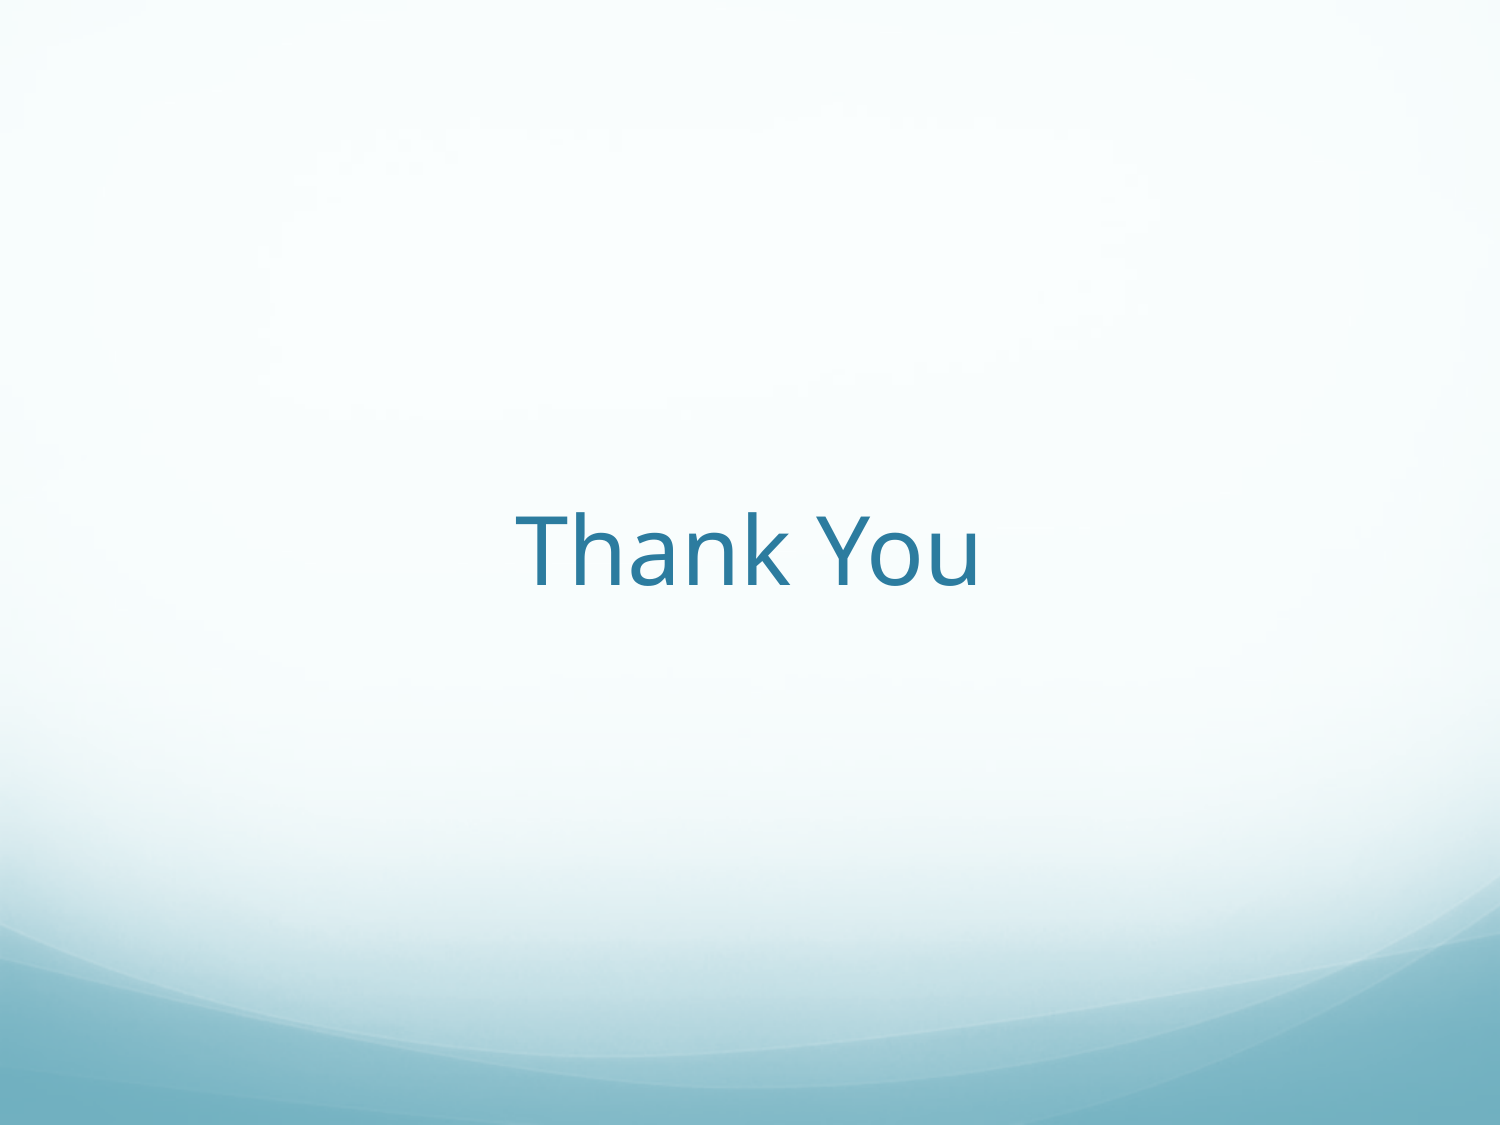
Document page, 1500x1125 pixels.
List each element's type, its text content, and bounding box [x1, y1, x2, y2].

title Thank You [90, 393, 1410, 613]
